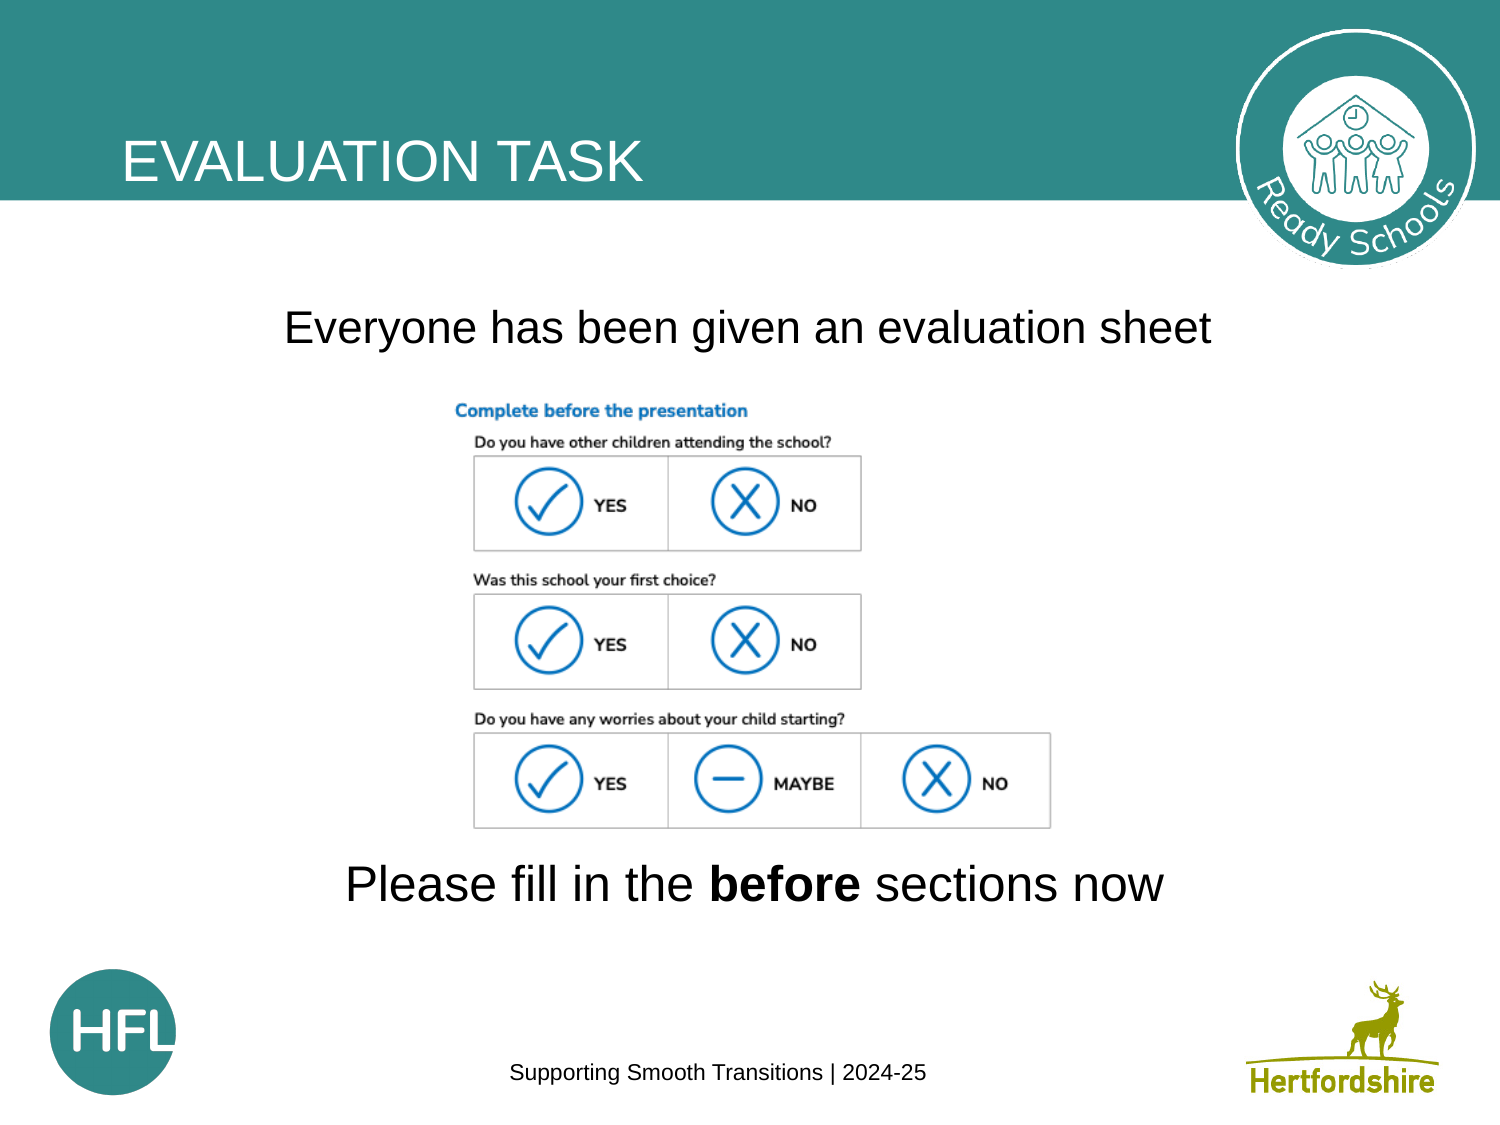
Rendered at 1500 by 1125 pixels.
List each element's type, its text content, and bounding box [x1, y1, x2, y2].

list Everyone has been given an evaluation sheet Please fill in the before sections now [106, 289, 1403, 957]
picture [1197, 952, 1487, 1125]
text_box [436, 375, 1079, 838]
picture [1233, 26, 1478, 271]
picture [40, 963, 184, 1103]
title EVALUATION TASK [106, 12, 1234, 201]
